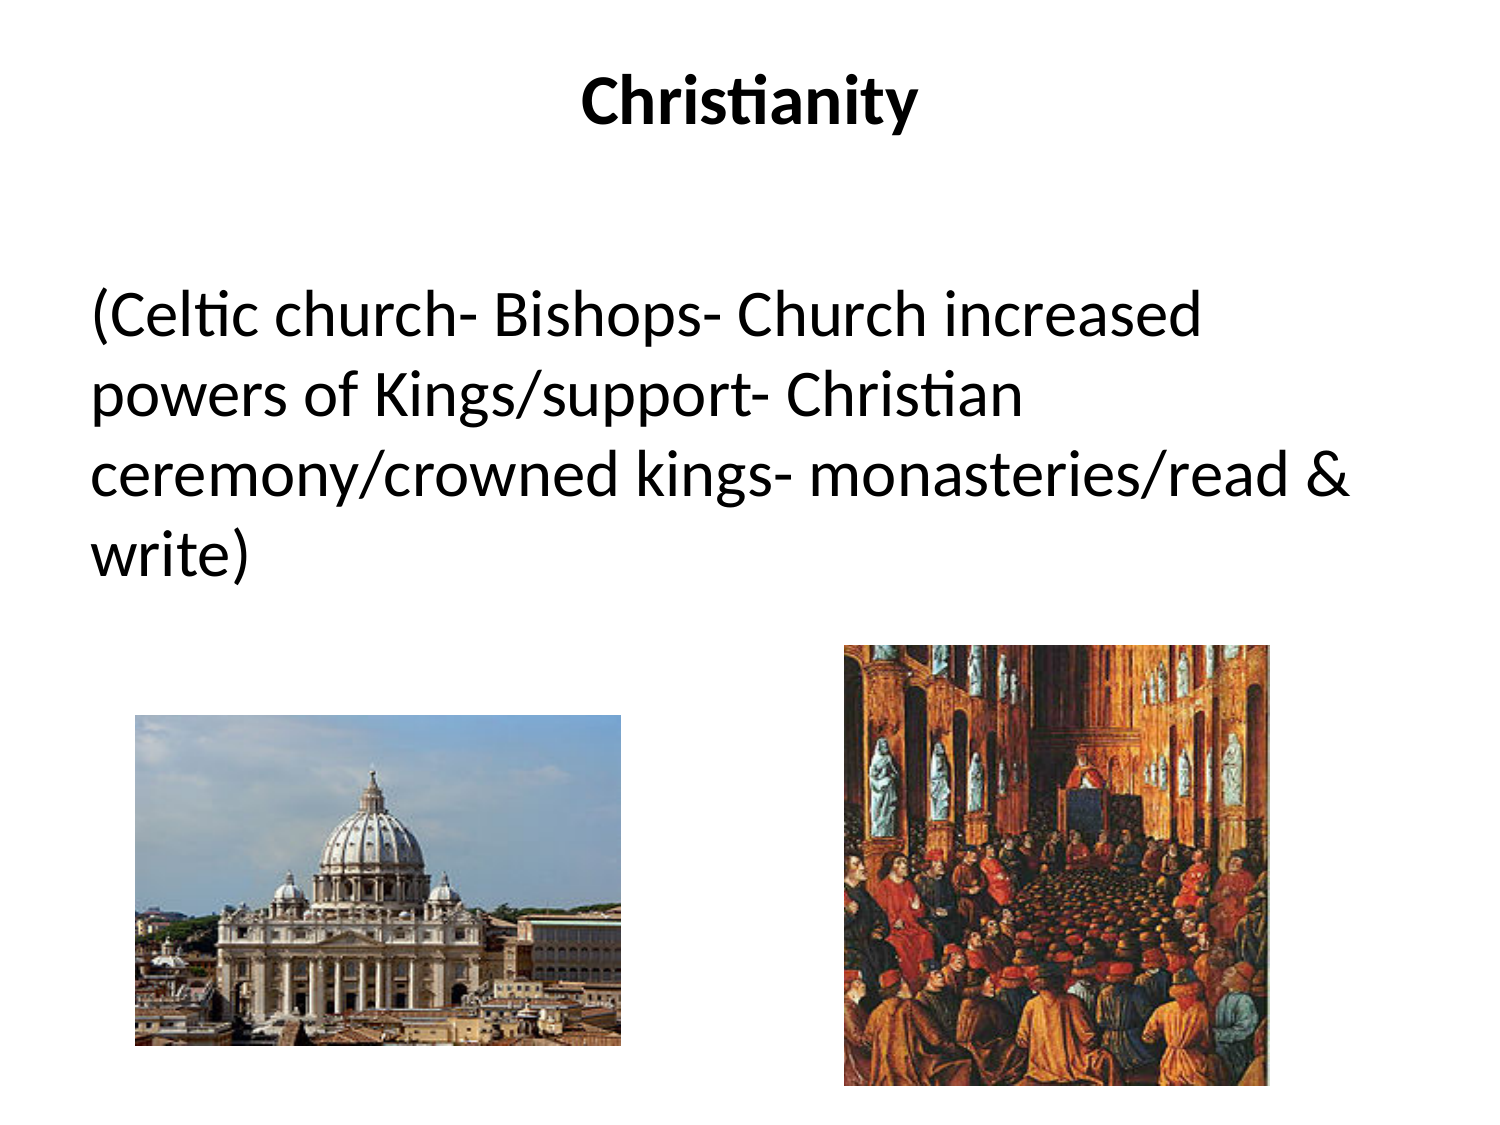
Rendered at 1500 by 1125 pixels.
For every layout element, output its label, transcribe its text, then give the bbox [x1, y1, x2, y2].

picture [844, 644, 1270, 1087]
title Christianity [75, 45, 1425, 233]
picture [135, 715, 621, 1046]
list (Celtic church- Bishops- Church increased powers of Kings/support- Christian ceremony/crowned kings- monasteries/read & write) [75, 262, 1425, 1005]
